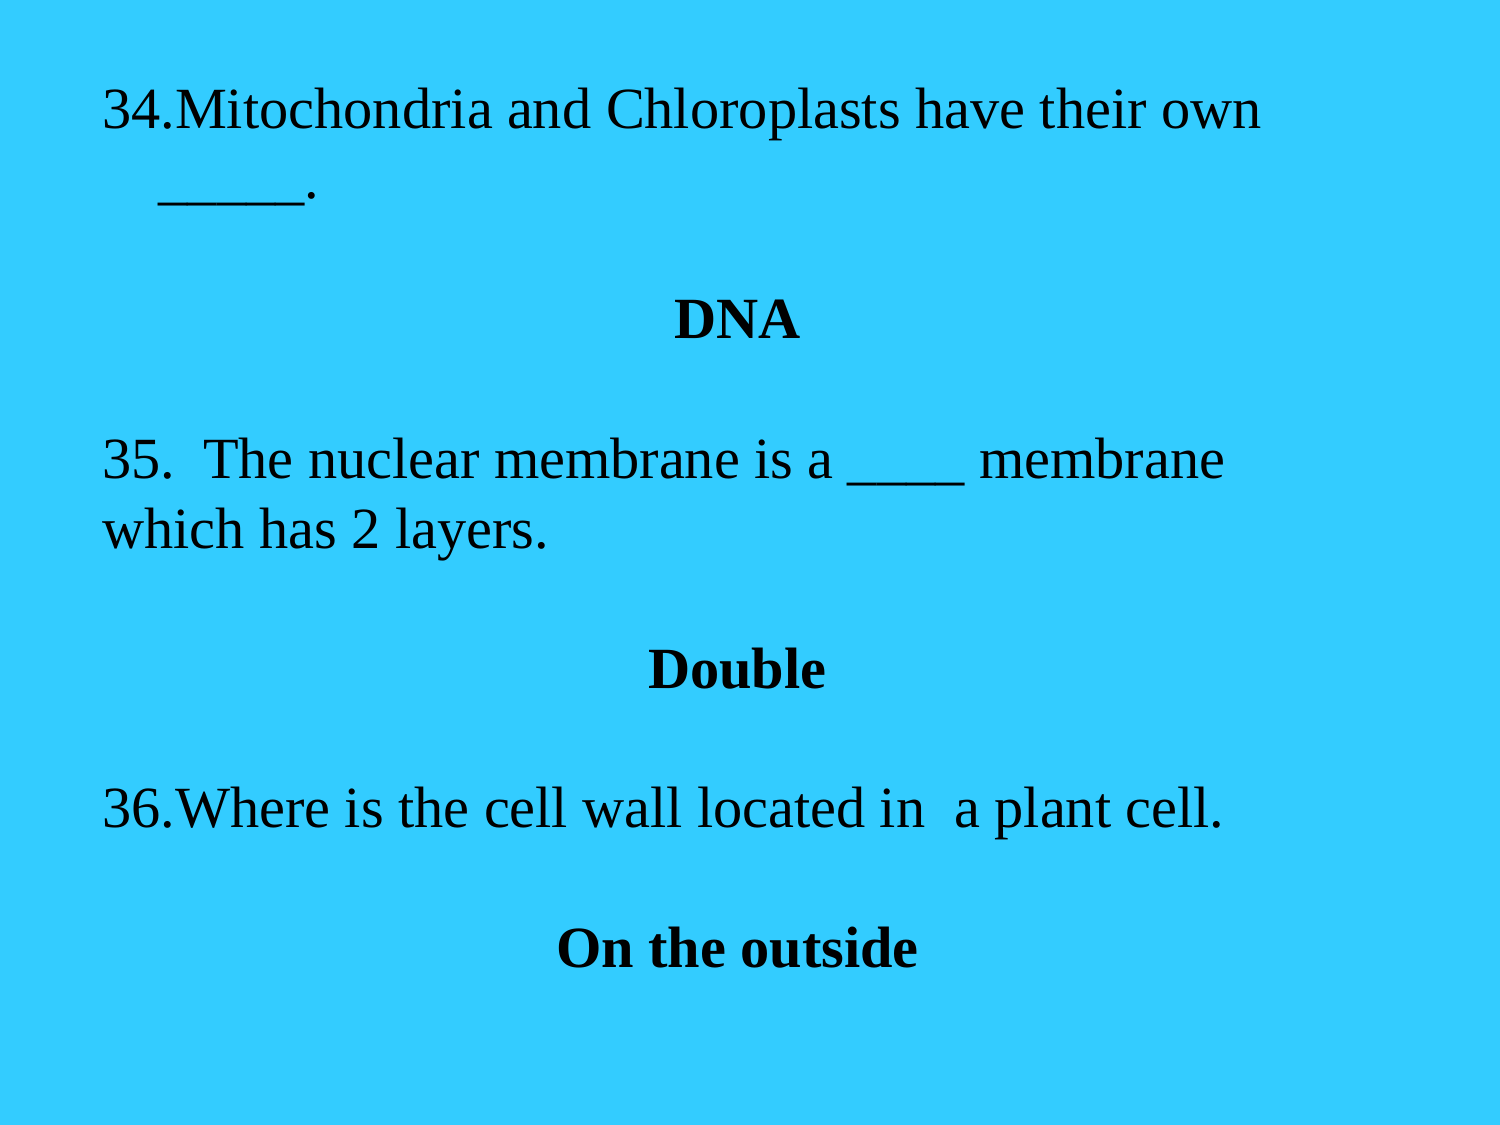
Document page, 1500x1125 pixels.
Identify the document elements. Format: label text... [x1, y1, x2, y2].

text_box Mitochondria and Chloroplasts have their own _____. DNA 35. The nuclear membrane is a ____ membrane which has 2 layers. Double Where is the cell wall located in a plant cell. On the outside [87, 62, 1388, 987]
